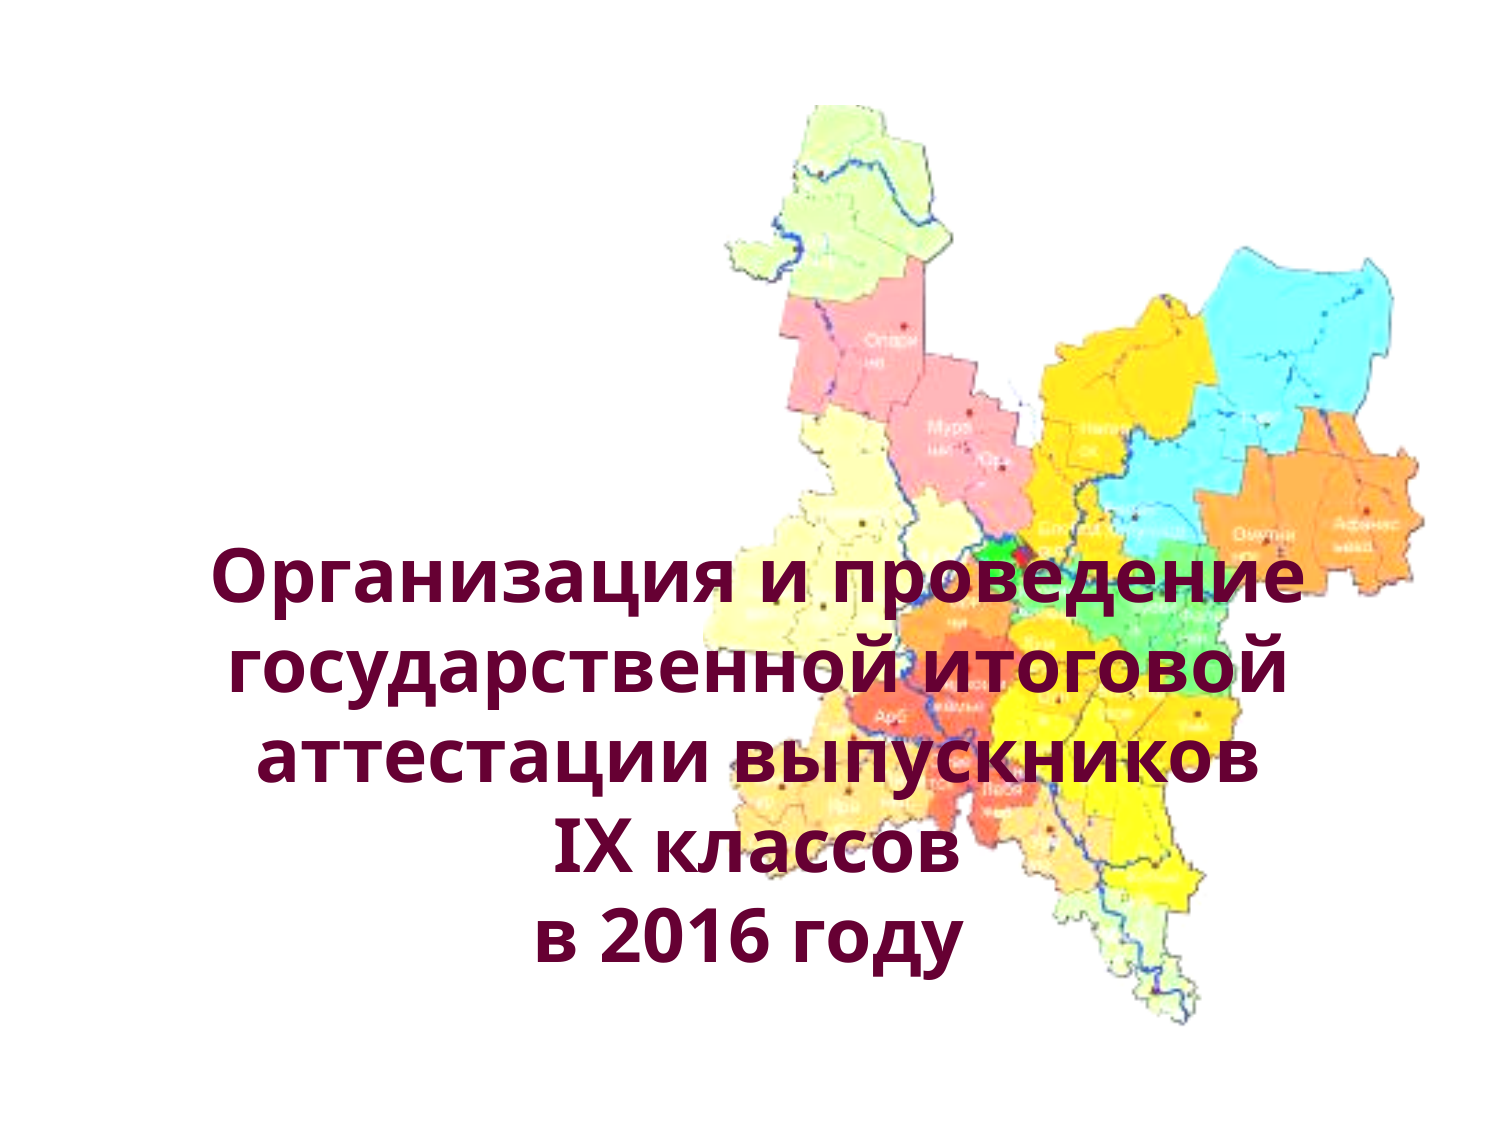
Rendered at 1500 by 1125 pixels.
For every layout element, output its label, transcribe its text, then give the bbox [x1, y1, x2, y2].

picture [702, 105, 1428, 1029]
title Организация и проведение государственной итоговой аттестации выпускников IX классов в 2016 году [58, 246, 1459, 1055]
